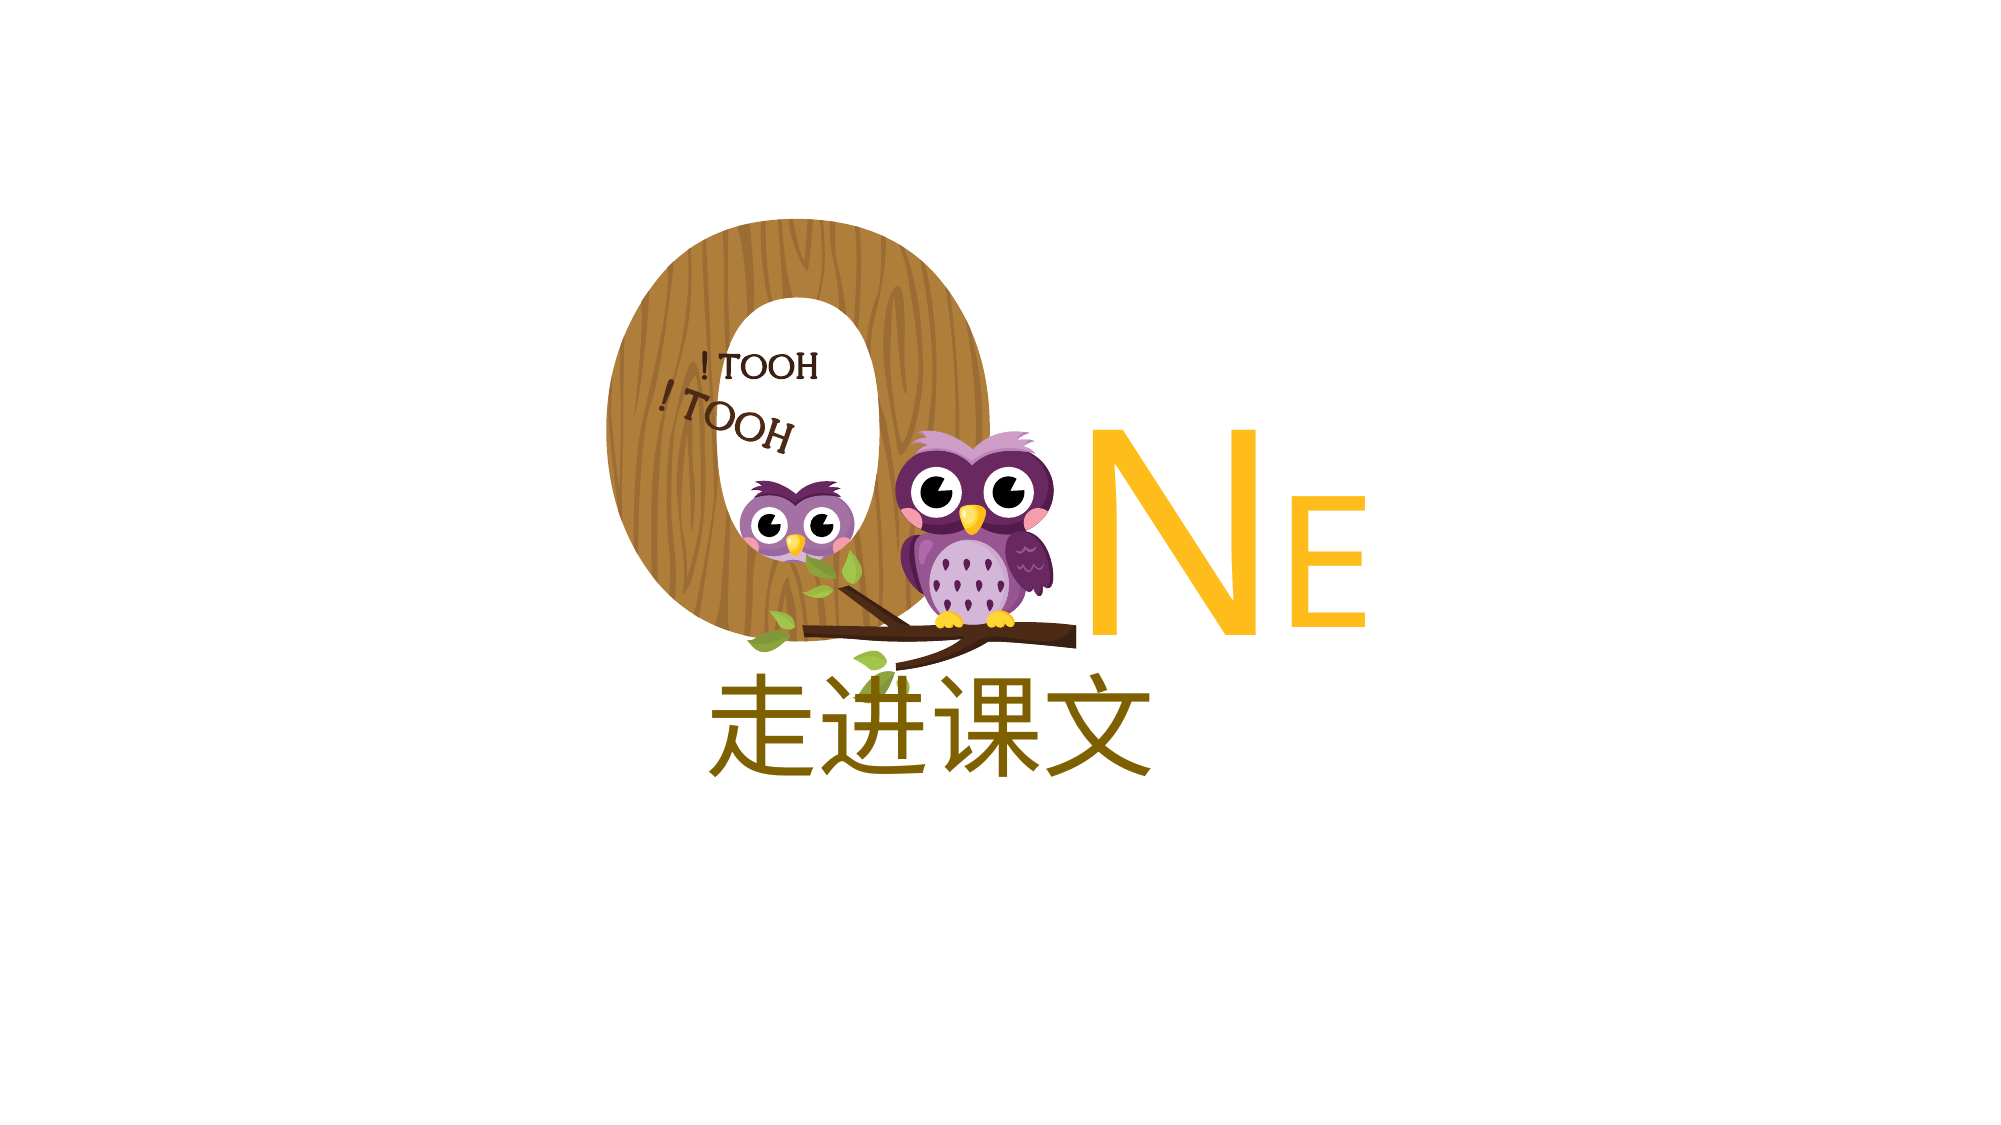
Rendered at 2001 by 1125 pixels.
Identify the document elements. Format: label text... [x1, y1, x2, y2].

text_box N [1077, 340, 1304, 648]
text_box 走进课文 [690, 648, 1387, 799]
picture [605, 218, 1077, 704]
text_box E [1260, 436, 1513, 672]
